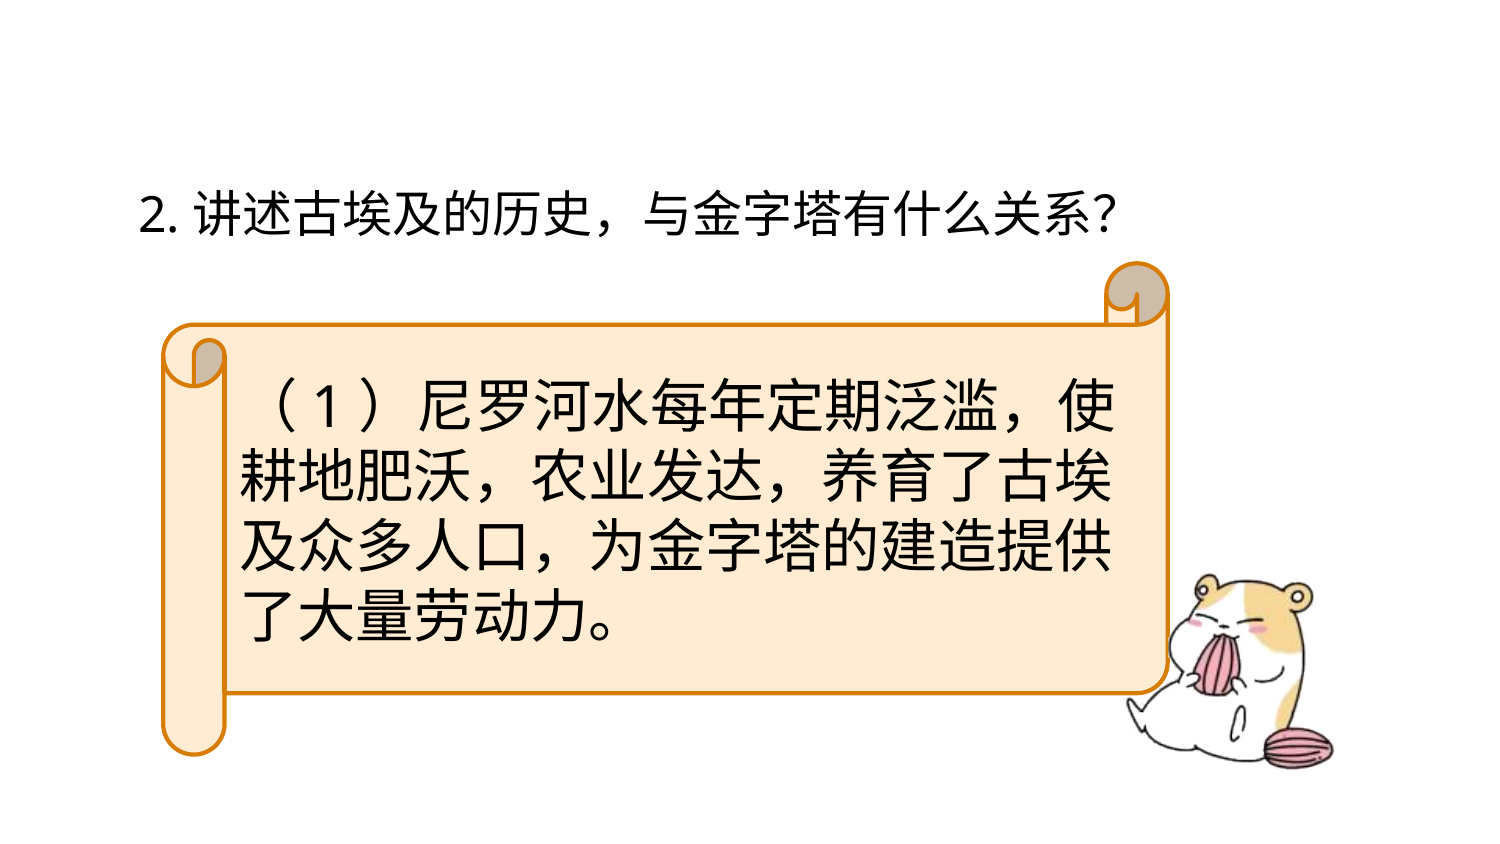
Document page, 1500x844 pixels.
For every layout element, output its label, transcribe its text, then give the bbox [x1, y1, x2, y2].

picture [1120, 509, 1500, 777]
text_box （1）尼罗河水每年定期泛滥，使 耕地肥沃，农业发达，养育了古埃及众多人口，为金字塔的建造提供了大量劳动力。 [161, 261, 1170, 757]
text_box 2.讲述古埃及的历史，与金字塔有什么关系？ [123, 174, 1500, 250]
